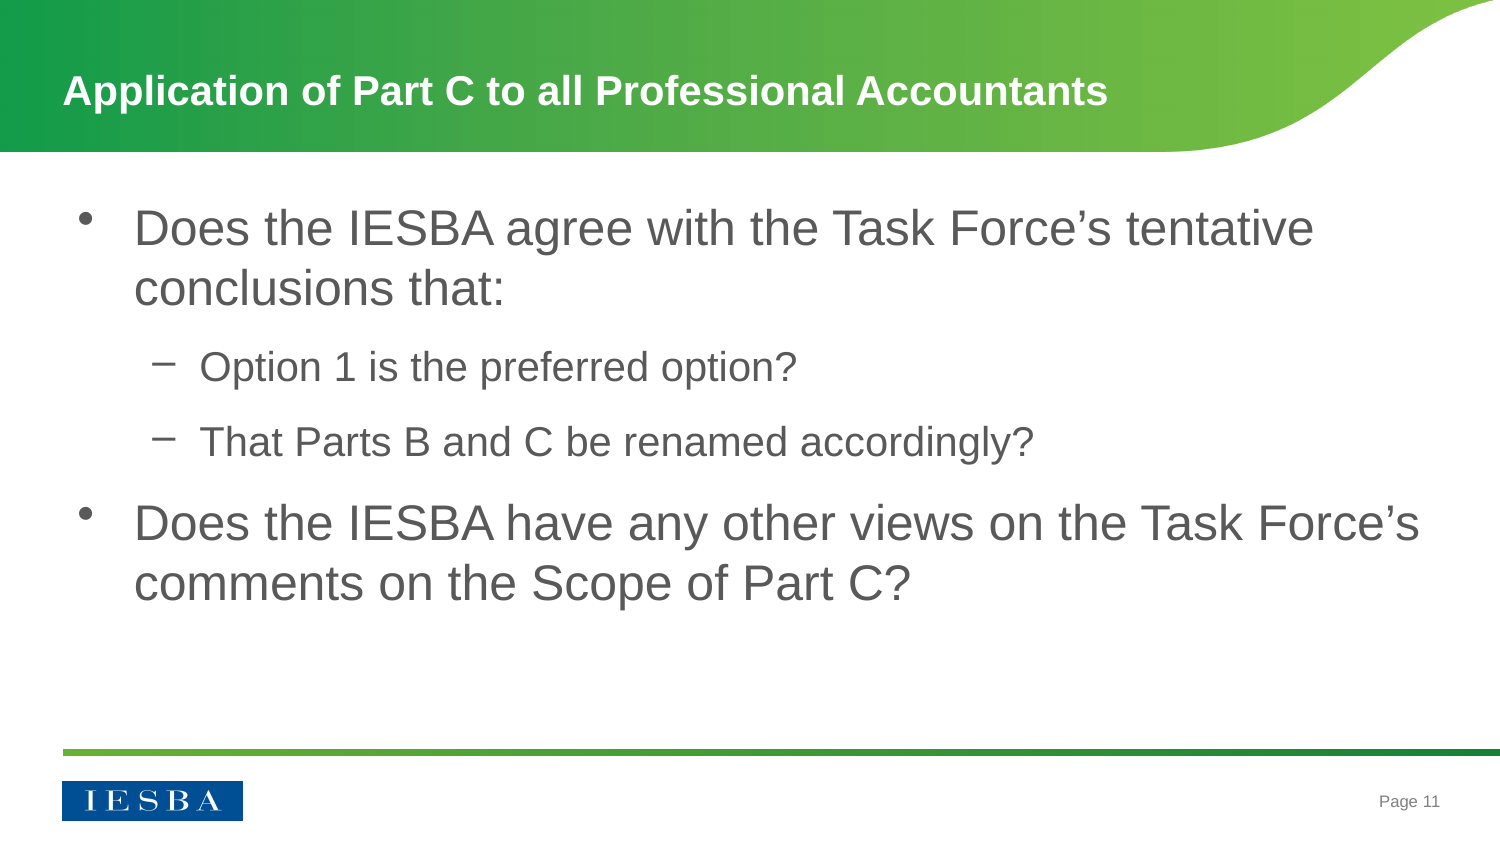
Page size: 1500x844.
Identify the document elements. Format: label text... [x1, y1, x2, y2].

picture [62, 781, 243, 821]
title Application of Part C to all Professional Accountants [62, 56, 1300, 122]
list Does the IESBA agree with the Task Force’s tentative conclusions that: Option 1 is the preferred option? That Parts B and C be renamed accordingly? Does the IESBA have any other views on the Task Force’s comments on the Scope of Part C? [62, 187, 1450, 694]
picture [0, 0, 1497, 152]
